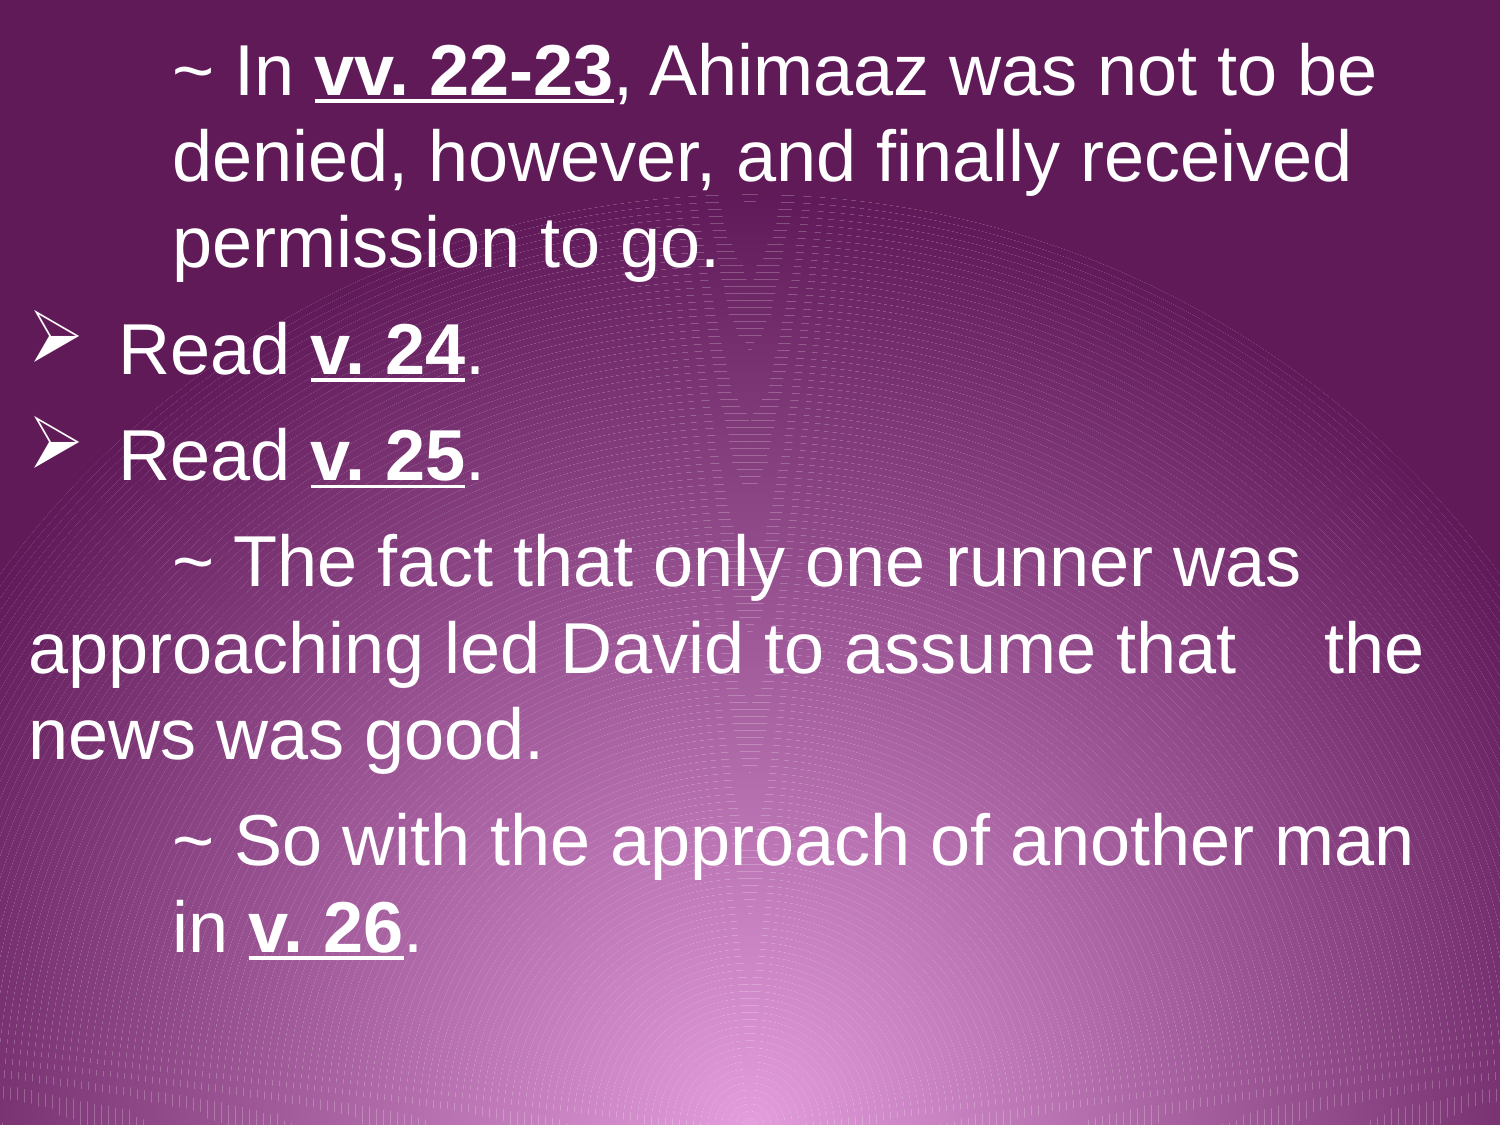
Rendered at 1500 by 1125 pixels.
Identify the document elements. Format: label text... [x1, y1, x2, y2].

subtitle ~ In vv. 22-23, Ahimaaz was not to be denied, however, and finally received permission to go. Read v. 24. Read v. 25. ~ The fact that only one runner was approaching led David to assume that the news was good. ~ So with the approach of another man in v. 26. [13, 15, 1483, 1108]
